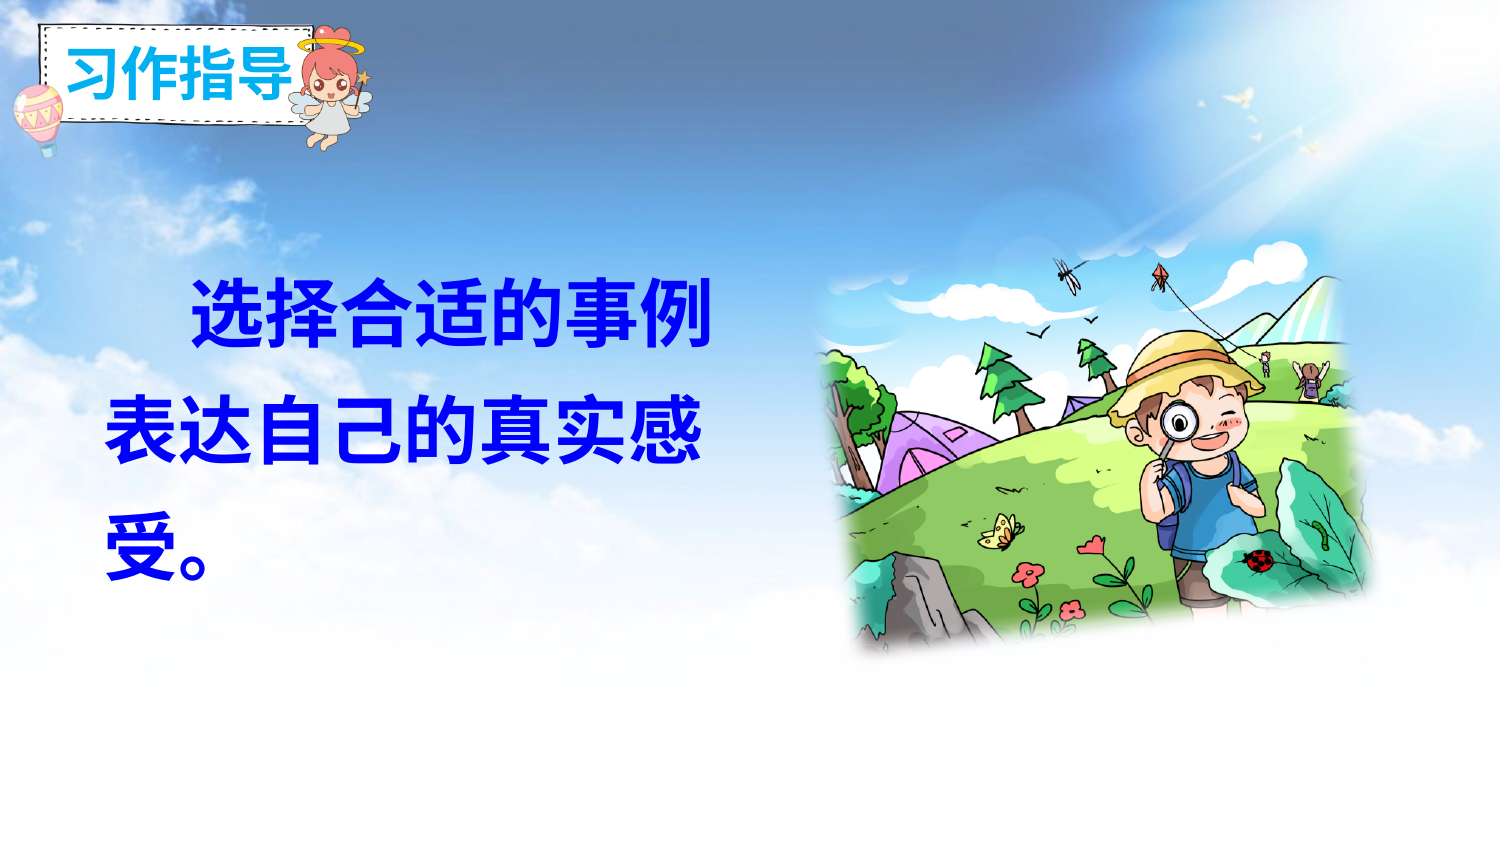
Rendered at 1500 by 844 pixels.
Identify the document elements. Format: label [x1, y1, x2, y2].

text_box [89, 231, 1367, 717]
picture [0, 0, 1500, 844]
text_box [14, 17, 392, 164]
